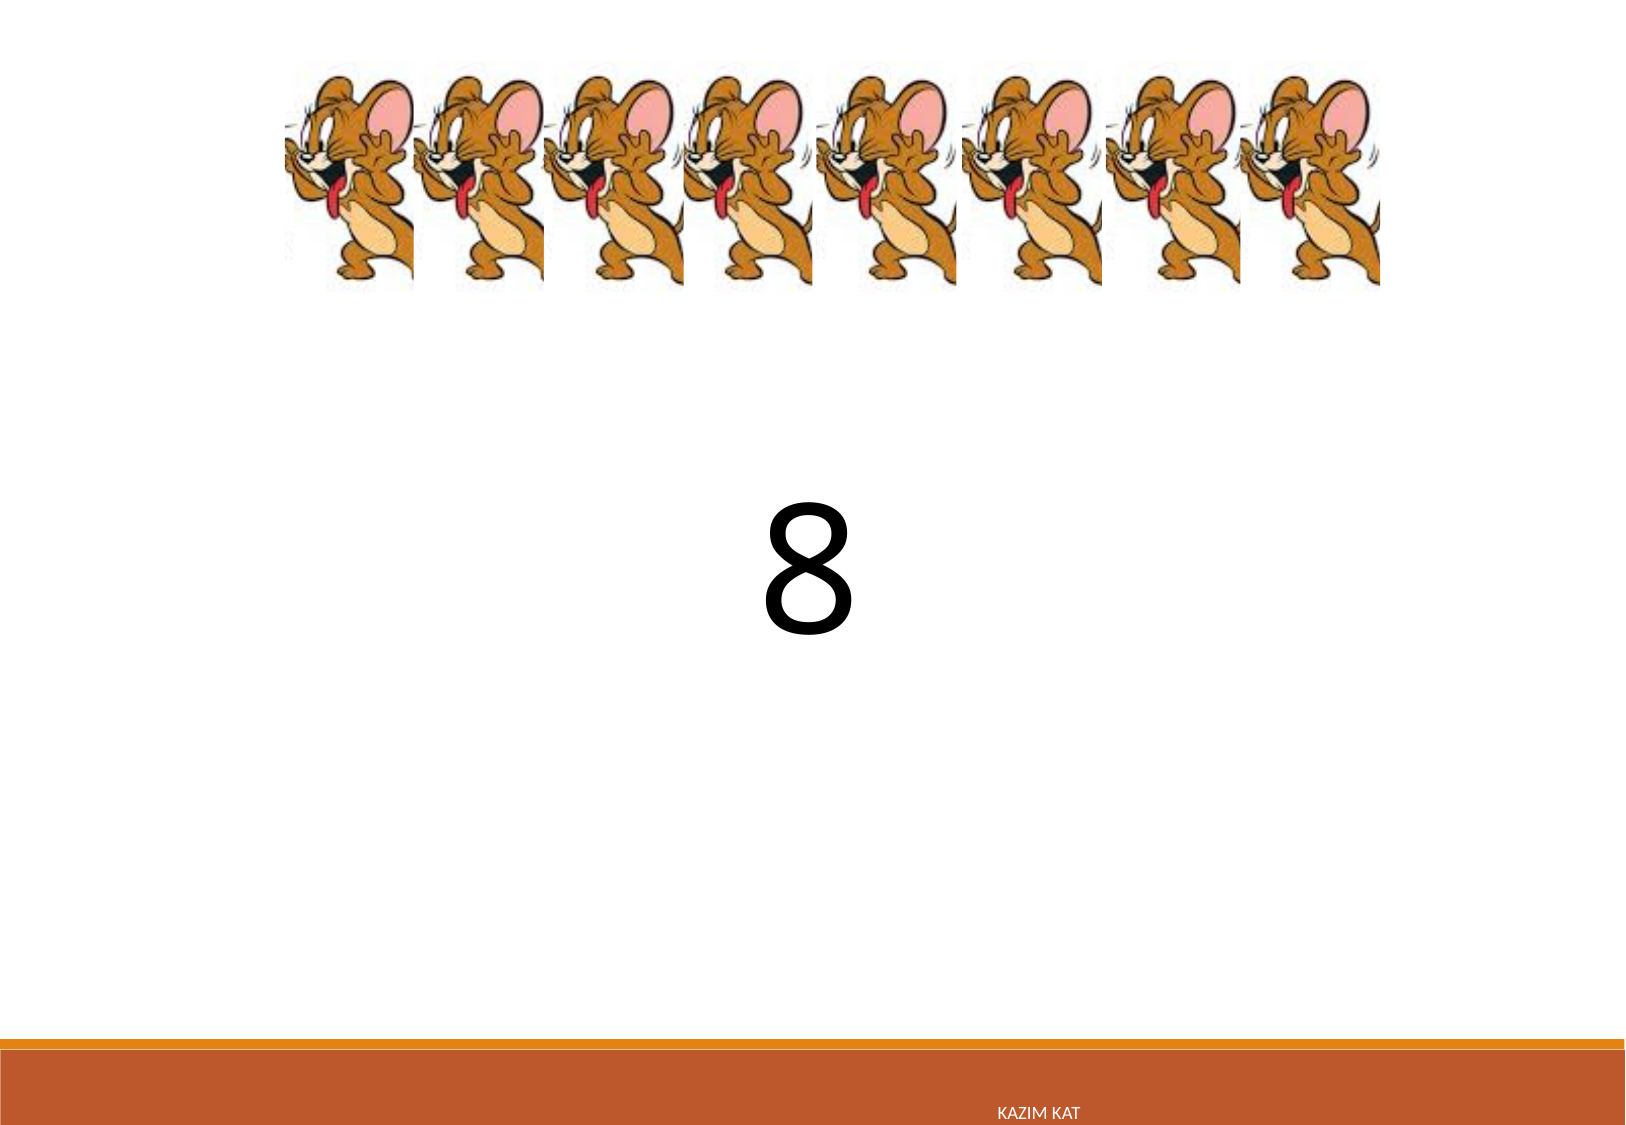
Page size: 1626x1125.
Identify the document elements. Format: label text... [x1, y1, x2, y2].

picture [1105, 58, 1381, 322]
picture [815, 58, 957, 322]
text_box 8 [742, 445, 903, 677]
footer KAZIM KAT [717, 1082, 1361, 1125]
picture [961, 58, 1103, 322]
picture [284, 58, 813, 322]
